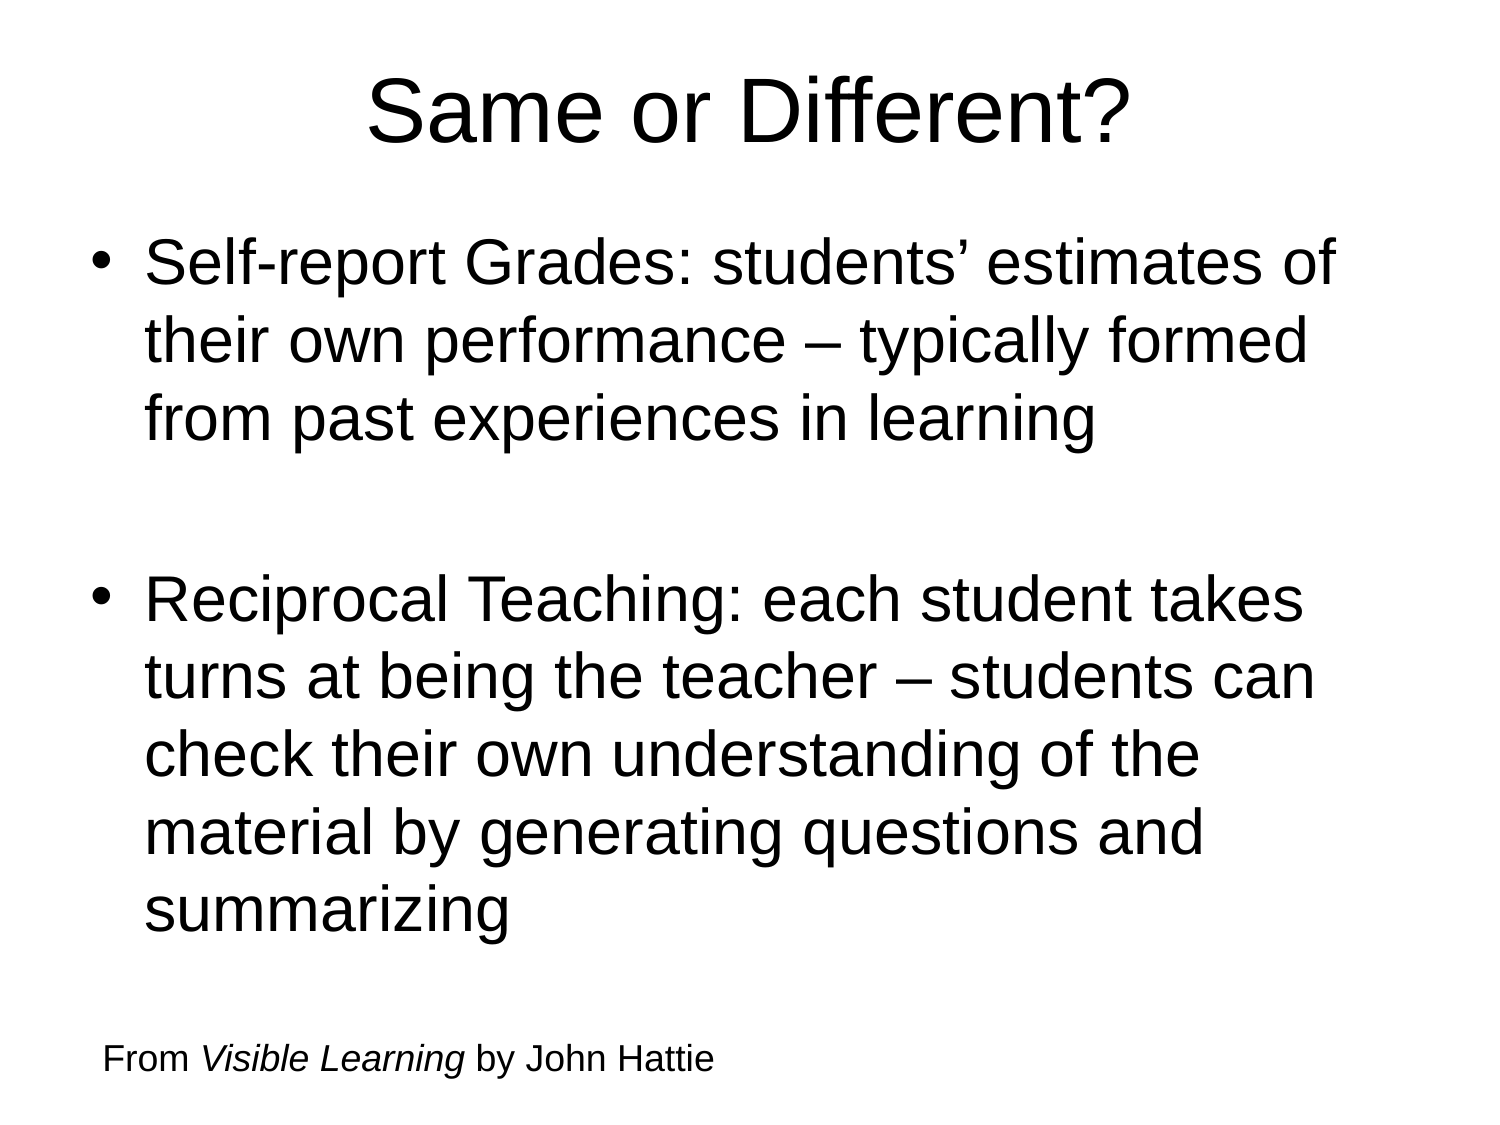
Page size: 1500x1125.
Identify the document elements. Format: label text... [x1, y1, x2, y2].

title Same or Different? [75, 12, 1425, 200]
list Self-report Grades: students’ estimates of their own performance – typically formed from past experiences in learning Reciprocal Teaching: each student takes turns at being the teacher – students can check their own understanding of the material by generating questions and summarizing [75, 212, 1425, 955]
text_box From Visible Learning by John Hattie [87, 1026, 763, 1087]
